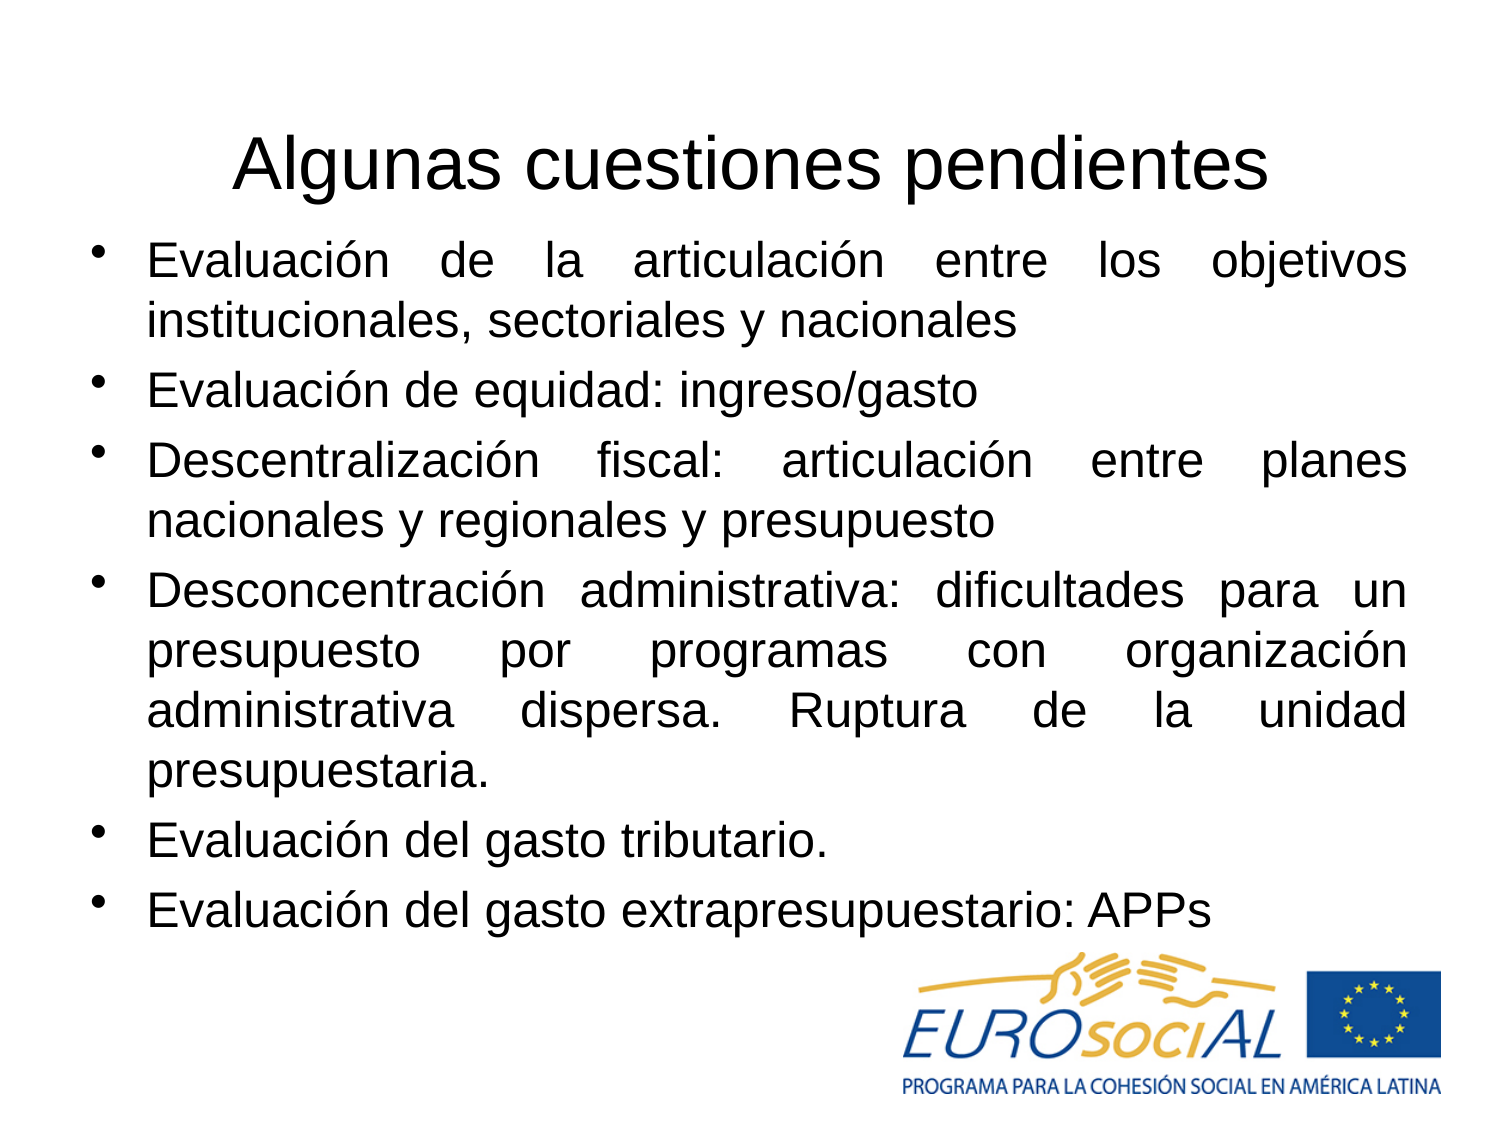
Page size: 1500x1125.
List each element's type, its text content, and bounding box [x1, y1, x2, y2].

picture [903, 951, 1441, 1095]
list Evaluación de la articulación entre los objetivos institucionales, sectoriales y nacionales Evaluación de equidad: ingreso/gasto Descentralización fiscal: articulación entre planes nacionales y regionales y presupuesto Desconcentración administrativa: dificultades para un presupuesto por programas con organización administrativa dispersa. Ruptura de la unidad presupuestaria. Evaluación del gasto tributario. Evaluación del gasto extrapresupuestario: APPs [74, 219, 1424, 1006]
title Algunas cuestiones pendientes [76, 66, 1427, 255]
